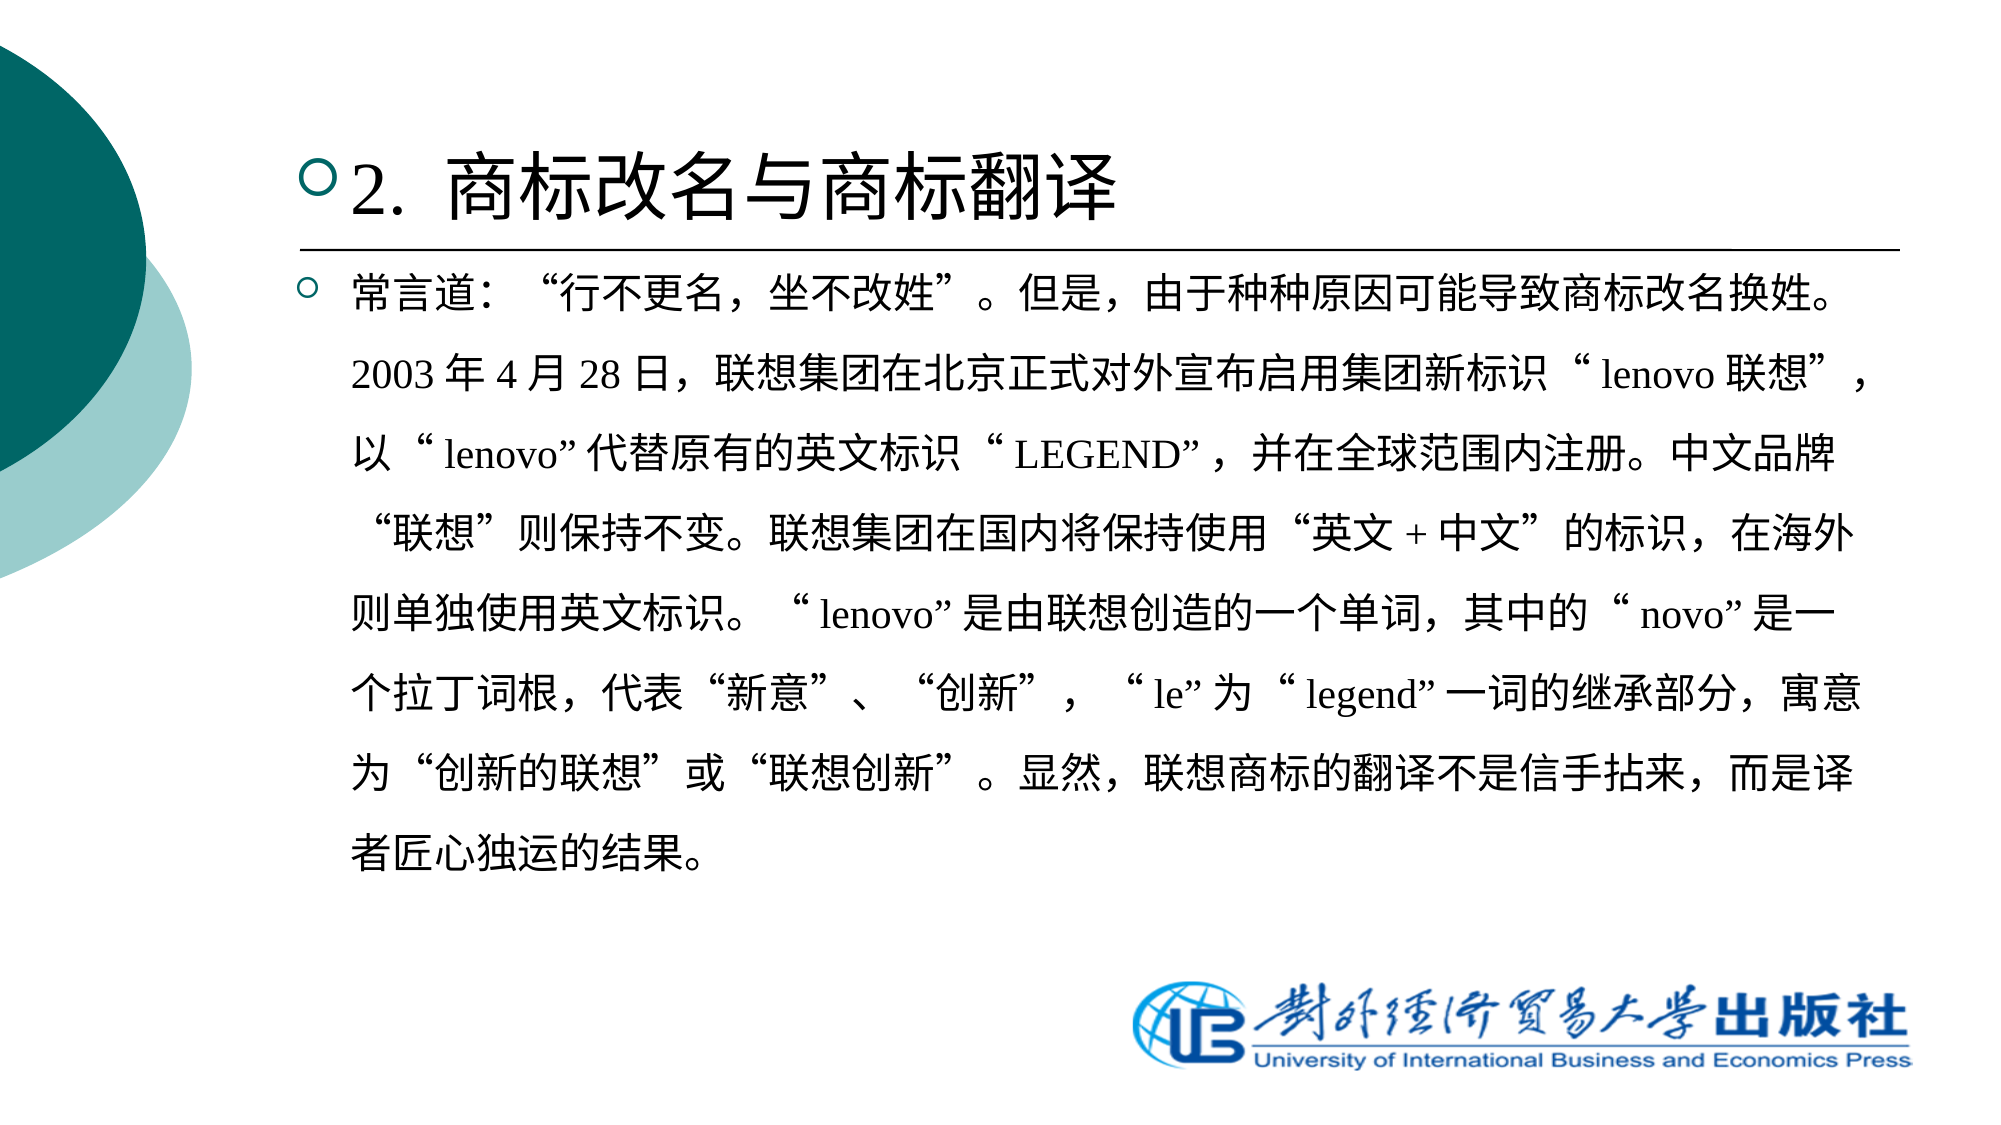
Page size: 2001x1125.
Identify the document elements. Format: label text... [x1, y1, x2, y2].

list 2. 商标改名与商标翻译 常言道：“行不更名，坐不改姓”。但是，由于种种原因可能导致商标改名换姓。2003年4月28日，联想集团在北京正式对外宣布启用集团新标识“lenovo联想”，以“lenovo”代替原有的英文标识“LEGEND”，并在全球范围内注册。中文品牌“联想”则保持不变。联想集团在国内将保持使用“英文+中文”的标识，在海外则单独使用英文标识。“lenovo”是由联想创造的一个单词，其中的“novo”是一个拉丁词根，代表“新意”、“创新”，“le”为“legend”一词的继承部分，寓意为“创新的联想”或“联想创新”。显然，联想商标的翻译不是信手拈来，而是译者匠心独运的结果。 [279, 148, 1893, 996]
picture [1054, 922, 2000, 1125]
picture [1185, 996, 1201, 1001]
